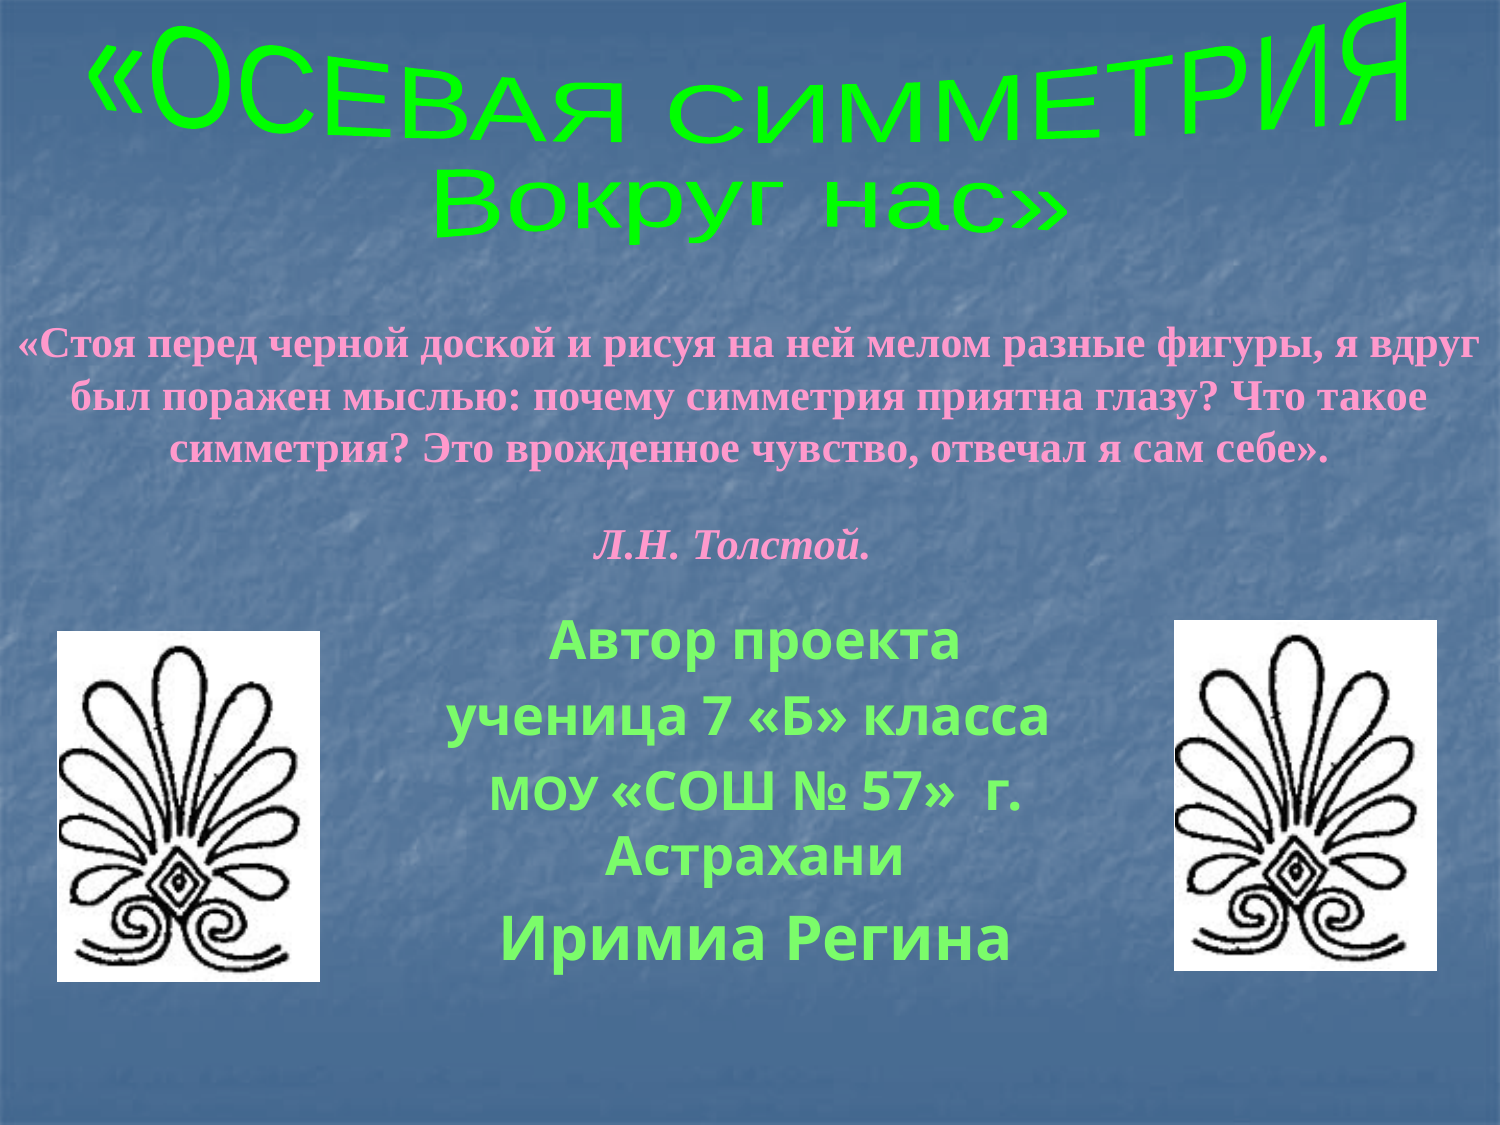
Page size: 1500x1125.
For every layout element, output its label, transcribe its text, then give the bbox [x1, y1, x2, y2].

picture [1174, 621, 1436, 970]
subtitle Автор проекта ученица 7 «Б» класса МОУ «СОШ № 57» г. Астрахани Иримиа Регина [339, 597, 1173, 985]
title «Стоя перед черной доской и рисуя на ней мелом разные фигуры, я вдруг был поражен мыслью: почему симметрия приятна глазу? Что такое симметрия? Это врожденное чувство, отвечал я сам себе». Л.Н. Толстой. [0, 302, 1500, 588]
picture [58, 632, 320, 981]
